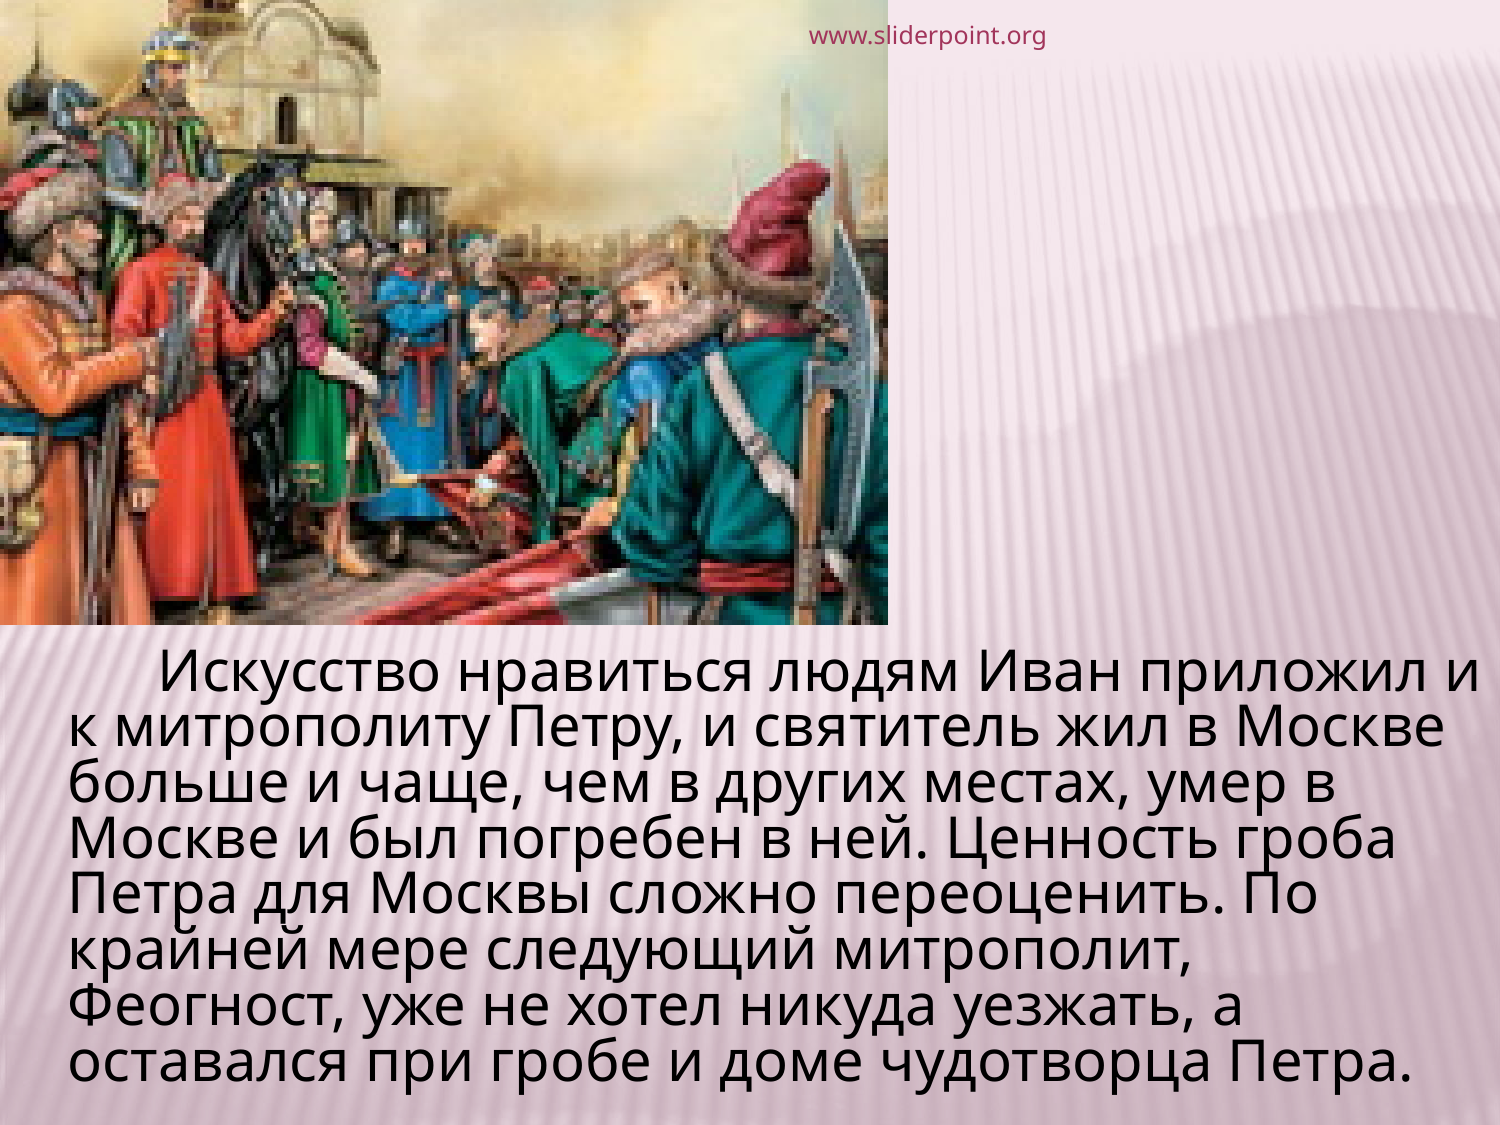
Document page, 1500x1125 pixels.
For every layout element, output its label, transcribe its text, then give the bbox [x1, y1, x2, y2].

footer www.sliderpoint.org [896, 12, 1063, 60]
list Искусство нравиться людям Иван приложил и к митрополиту Петру, и святитель жил в Москве больше и чаще, чем в других местах, умер в Москве и был погребен в ней. Ценность гроба Петра для Москвы сложно переоценить. По крайней мере следующий митрополит, Феогност, уже не хотел никуда уезжать, а оставался при гробе и доме чудотворца Петра. [0, 599, 1500, 1101]
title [0, 0, 888, 626]
